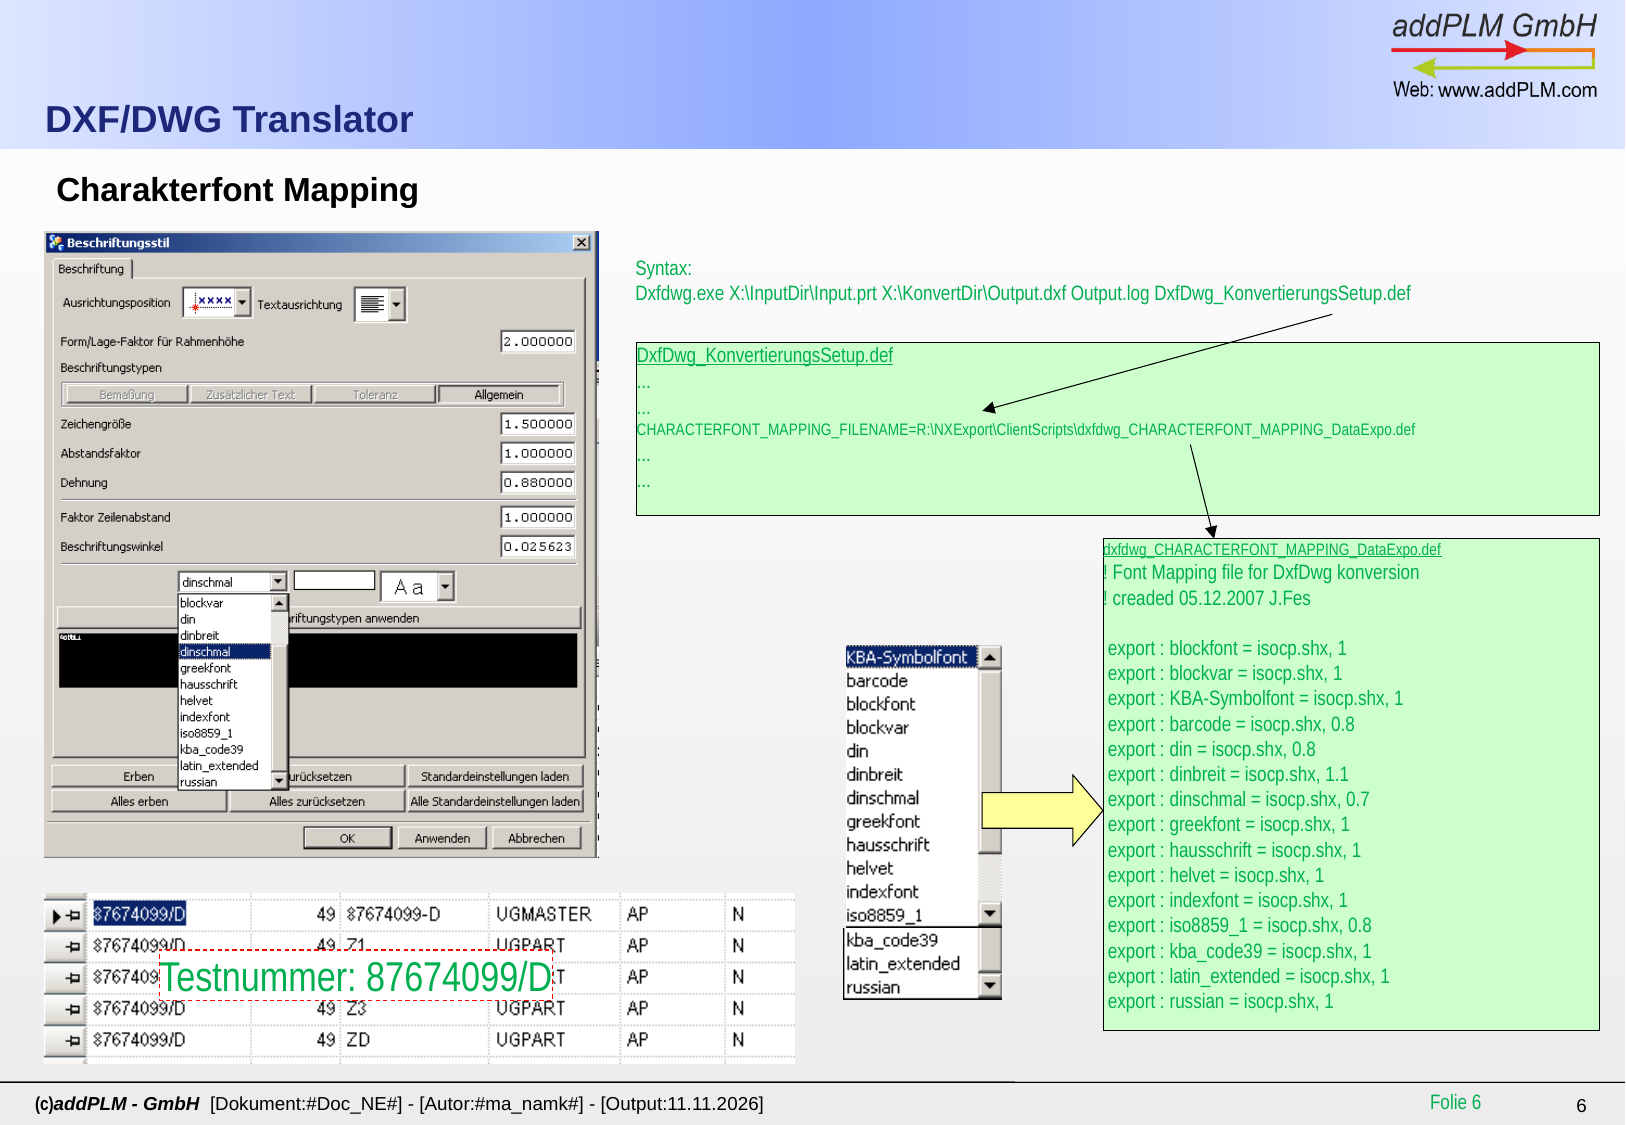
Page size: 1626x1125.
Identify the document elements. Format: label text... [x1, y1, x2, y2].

slide_number Folie 6 [1286, 1081, 1625, 1125]
text_box DxfDwg_KonvertierungsSetup.def ... ... CHARACTERFONT_MAPPING_FILENAME=R:\NXExport\ClientScripts\dxfdwg_CHARACTERFONT_MAPPING_DataExpo.def ... ... [636, 342, 1600, 516]
text_box [1005, 774, 1104, 847]
text_box [1190, 444, 1218, 539]
picture [44, 231, 599, 859]
text_box [982, 314, 1333, 414]
picture [1391, 13, 1597, 97]
text_box Syntax: Dxfdwg.exe X:\InputDir\Input.prt X:\KonvertDir\Output.dxf Output.log DxfDwg_KonvertierungsSetup.def [635, 254, 1600, 330]
picture [44, 892, 795, 1064]
text_box dxfdwg_CHARACTERFONT_MAPPING_DataExpo.def ! Font Mapping file for DxfDwg konversion ! creaded 05.12.2007 J.Fes export : blockfont = isocp.shx, 1 export : blockvar = isocp.shx, 1 export : KBA-Symbolfont = isocp.shx, 1 export : barcode = isocp.shx, 0.8 export : din = isocp.shx, 0.8 export : dinbreit = isocp.shx, 1.1 export : dinschmal = isocp.shx, 0.7 export : greekfont = isocp.shx, 1 export : hausschrift = isocp.shx, 1 export : helvet = isocp.shx, 1 export : indexfont = isocp.shx, 1 export : iso8859_1 = isocp.shx, 0.8 export : kba_code39 = isocp.shx, 1 export : latin_extended = isocp.shx, 1 export : russian = isocp.shx, 1 [1103, 538, 1600, 1031]
picture [843, 645, 1002, 1001]
title DXF/DWG Translator [45, 67, 1586, 141]
list Charakterfont Mapping [41, 160, 1583, 368]
